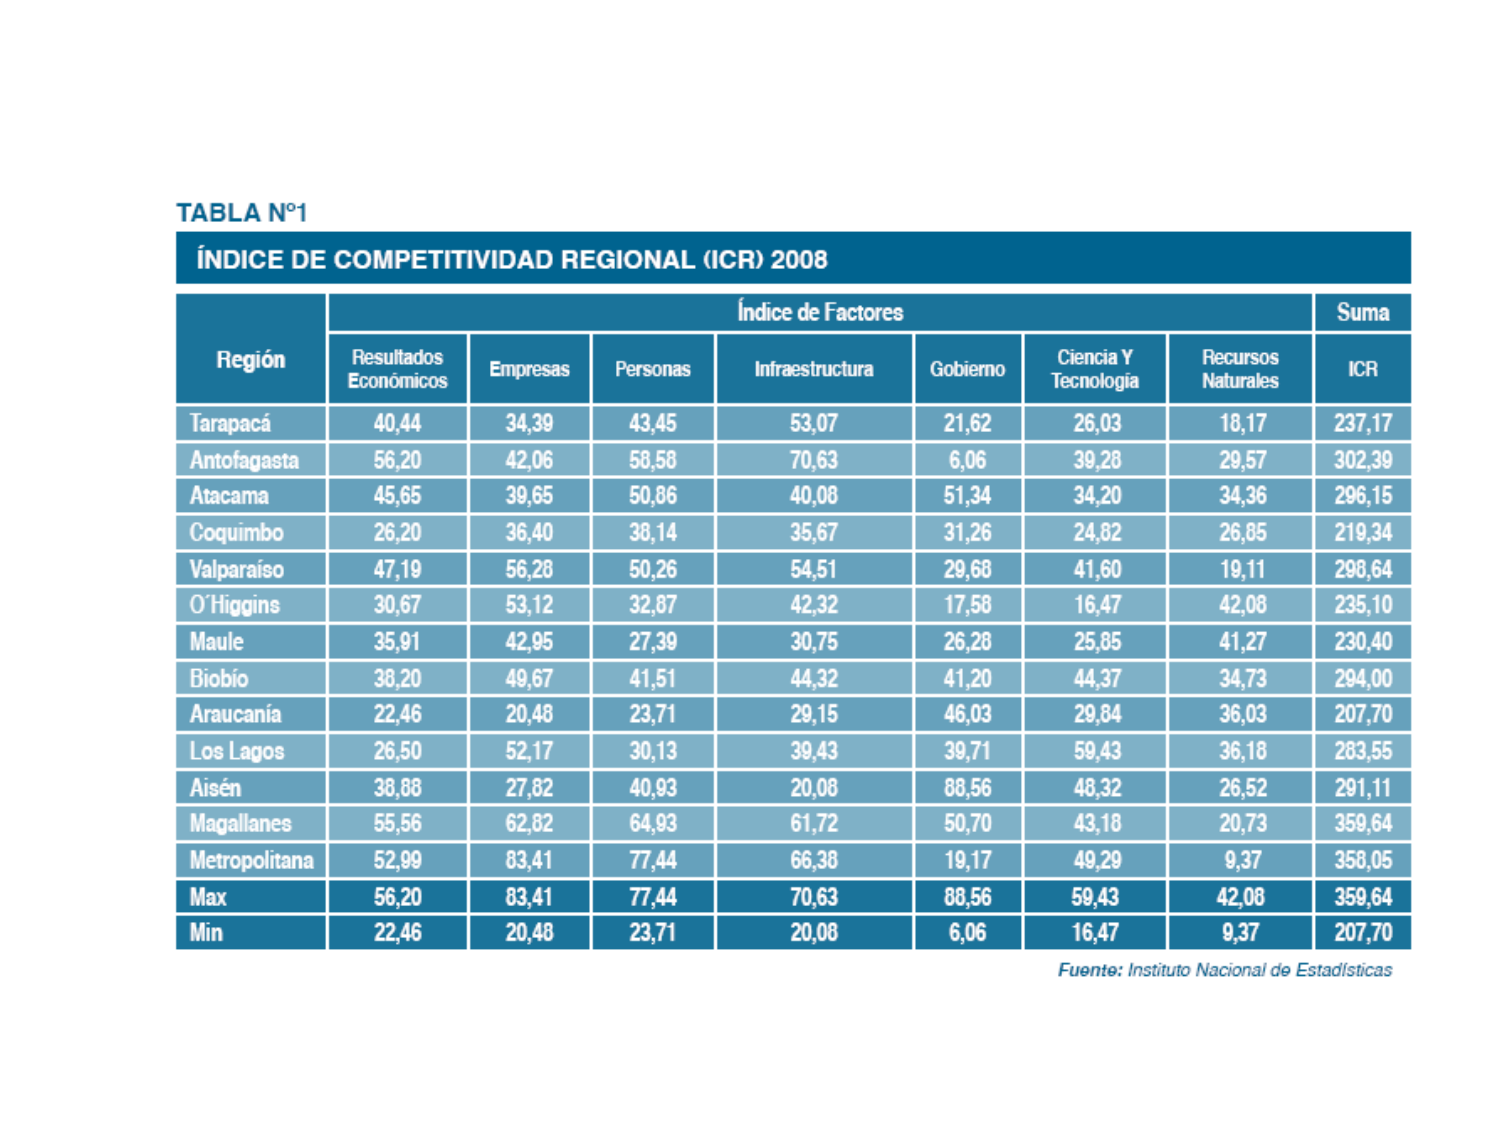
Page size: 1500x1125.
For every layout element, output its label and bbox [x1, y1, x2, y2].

picture [158, 194, 1430, 985]
